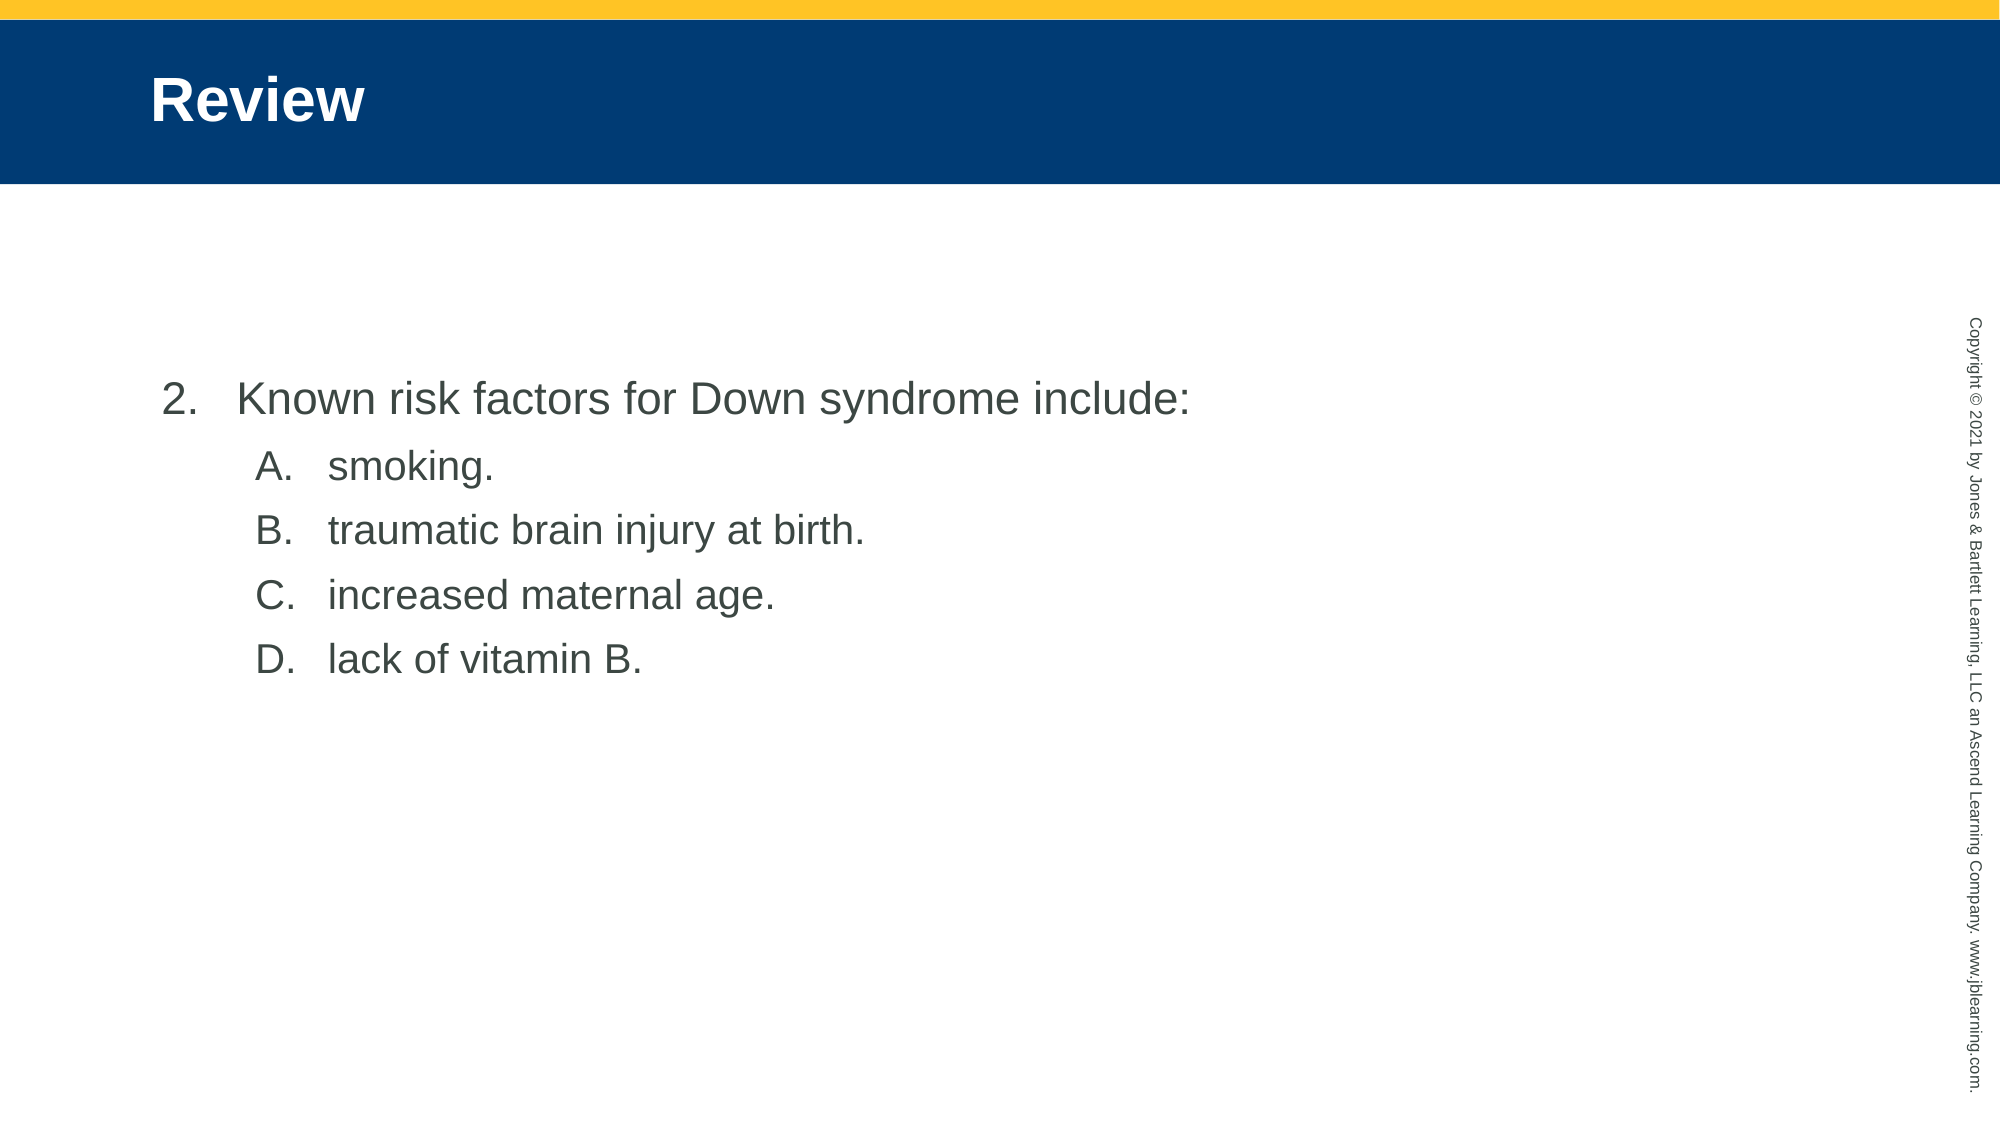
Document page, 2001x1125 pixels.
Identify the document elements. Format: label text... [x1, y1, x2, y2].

list Known risk factors for Down syndrome include: smoking. traumatic brain injury at birth. increased maternal age. lack of vitamin B. [146, 361, 1859, 1016]
title Review [0, 19, 2000, 185]
